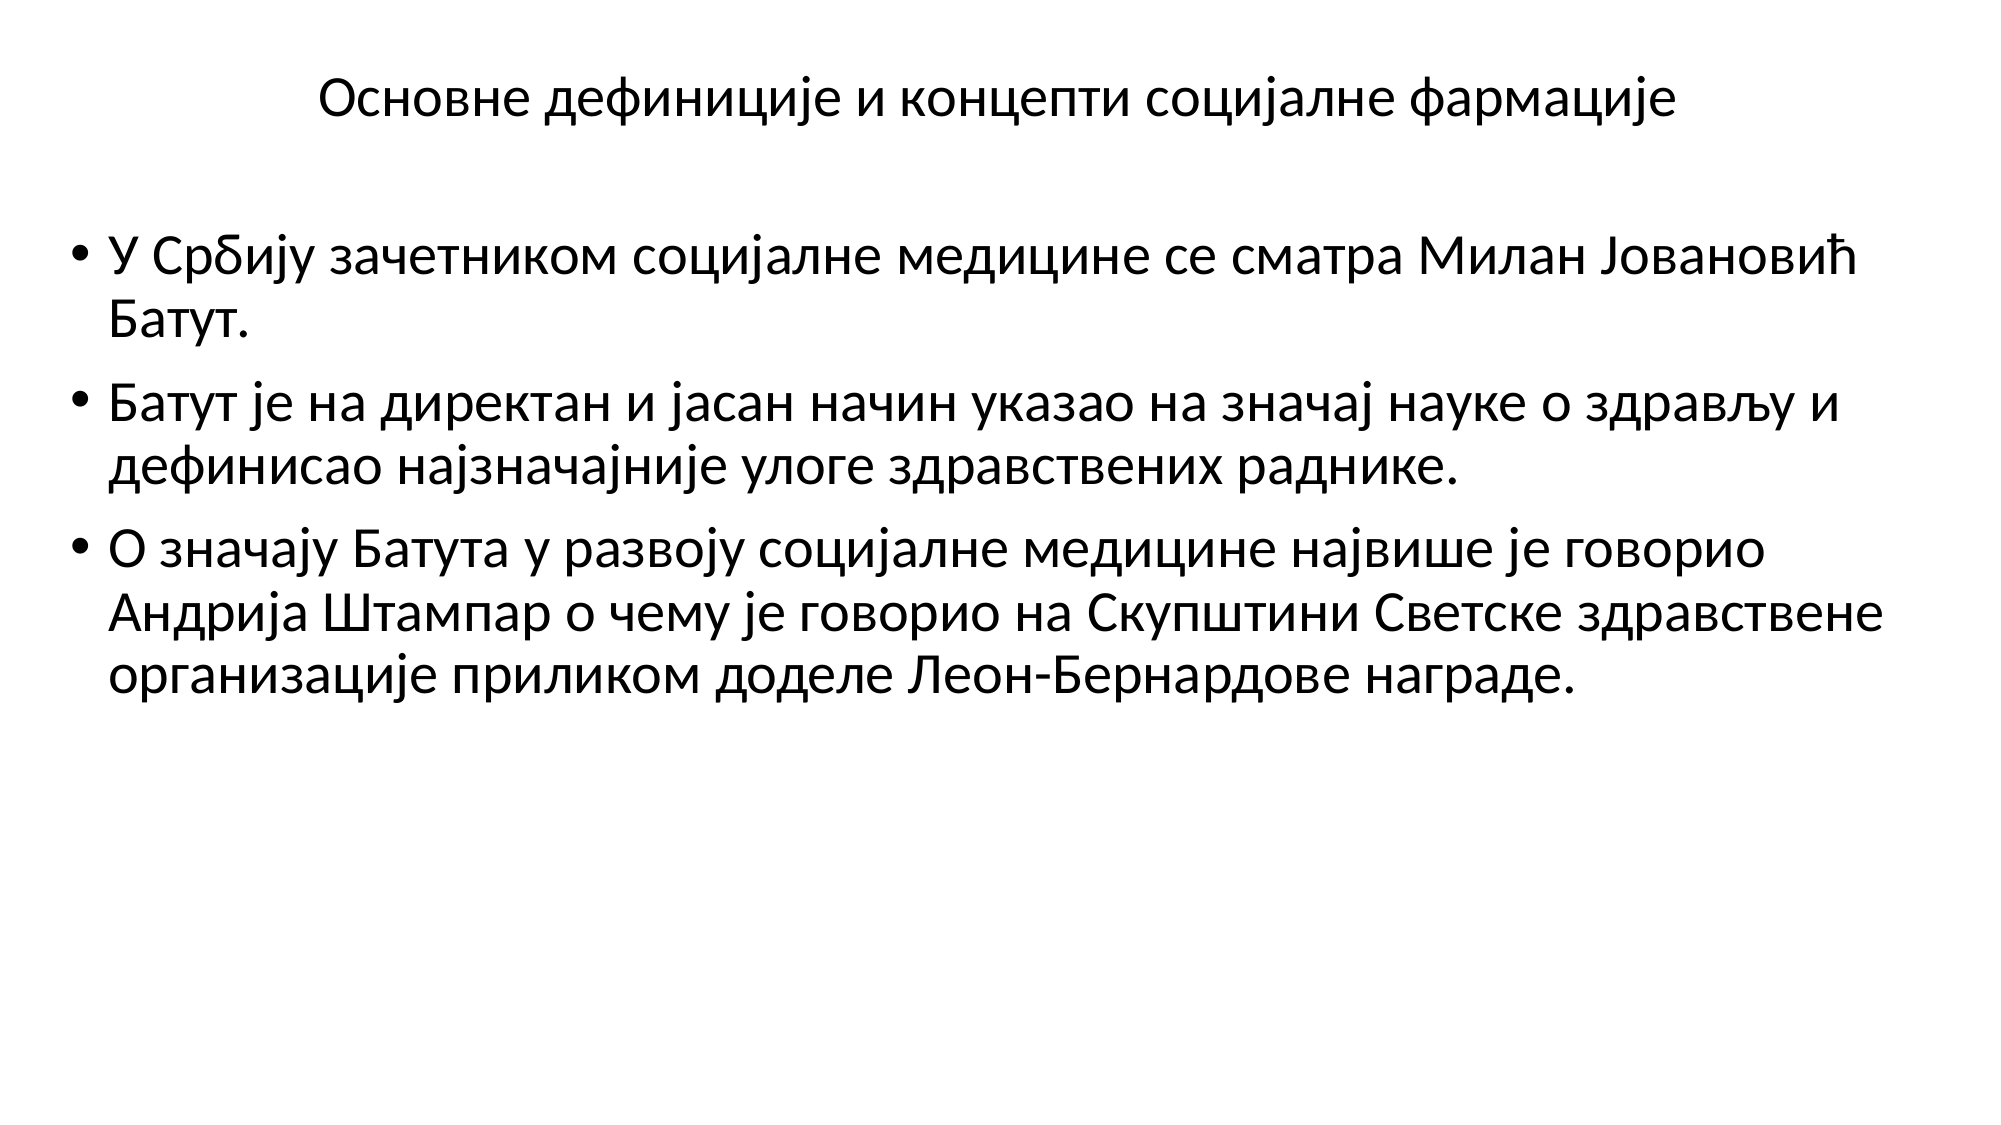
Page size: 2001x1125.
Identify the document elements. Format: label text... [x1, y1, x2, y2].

list У Србију зачетником социјалне медицине се сматра Милан Јовановић Батут. Батут је на директан и јасан начин указао на значај науке о здрављу и дефинисао најзначајније улоге здравствених раднике. О значају Батута у развоју социјалне медицине највише је говорио Андрија Штампар о чему је говорио на Скупштини Светске здравствене организације приликом доделе Леон-Бернардове награде. [55, 216, 1936, 1073]
title Основне дефиниције и концепти социјалне фармације [135, 35, 1861, 160]
